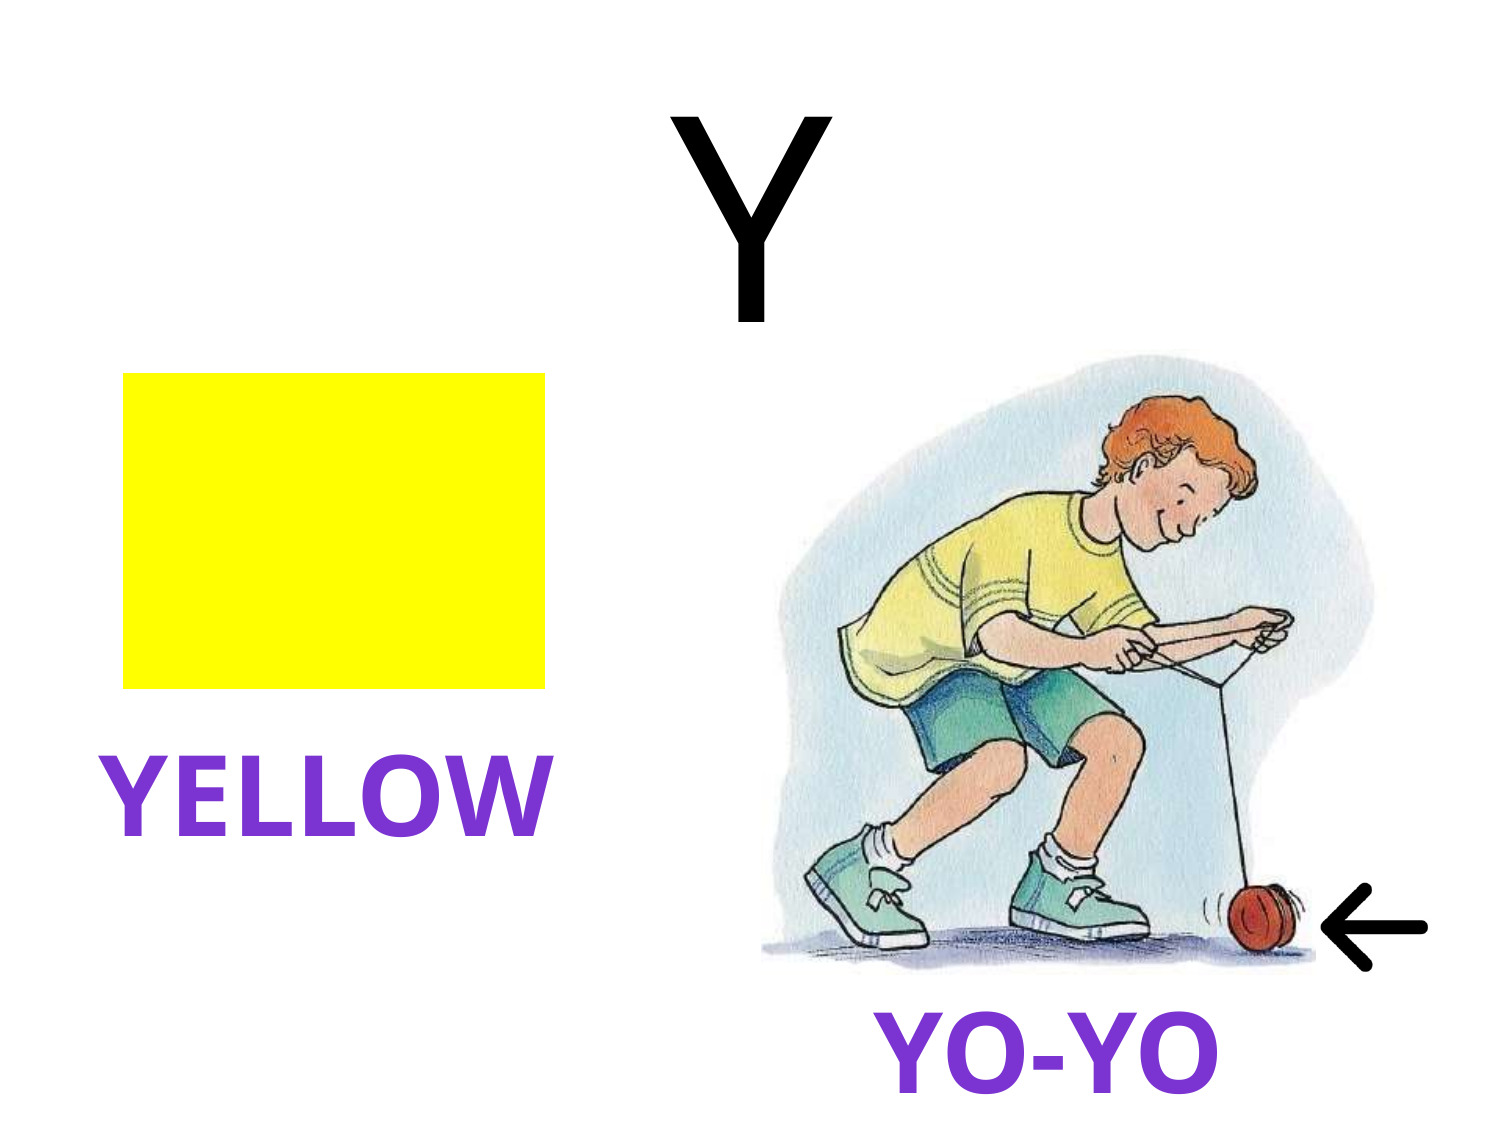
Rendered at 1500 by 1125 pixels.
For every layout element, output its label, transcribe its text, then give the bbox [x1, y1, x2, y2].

text_box Yo-yo [858, 983, 1240, 1124]
text_box yellow [84, 715, 570, 866]
picture [761, 349, 1432, 985]
picture [123, 373, 545, 690]
title Y [76, 113, 1427, 302]
